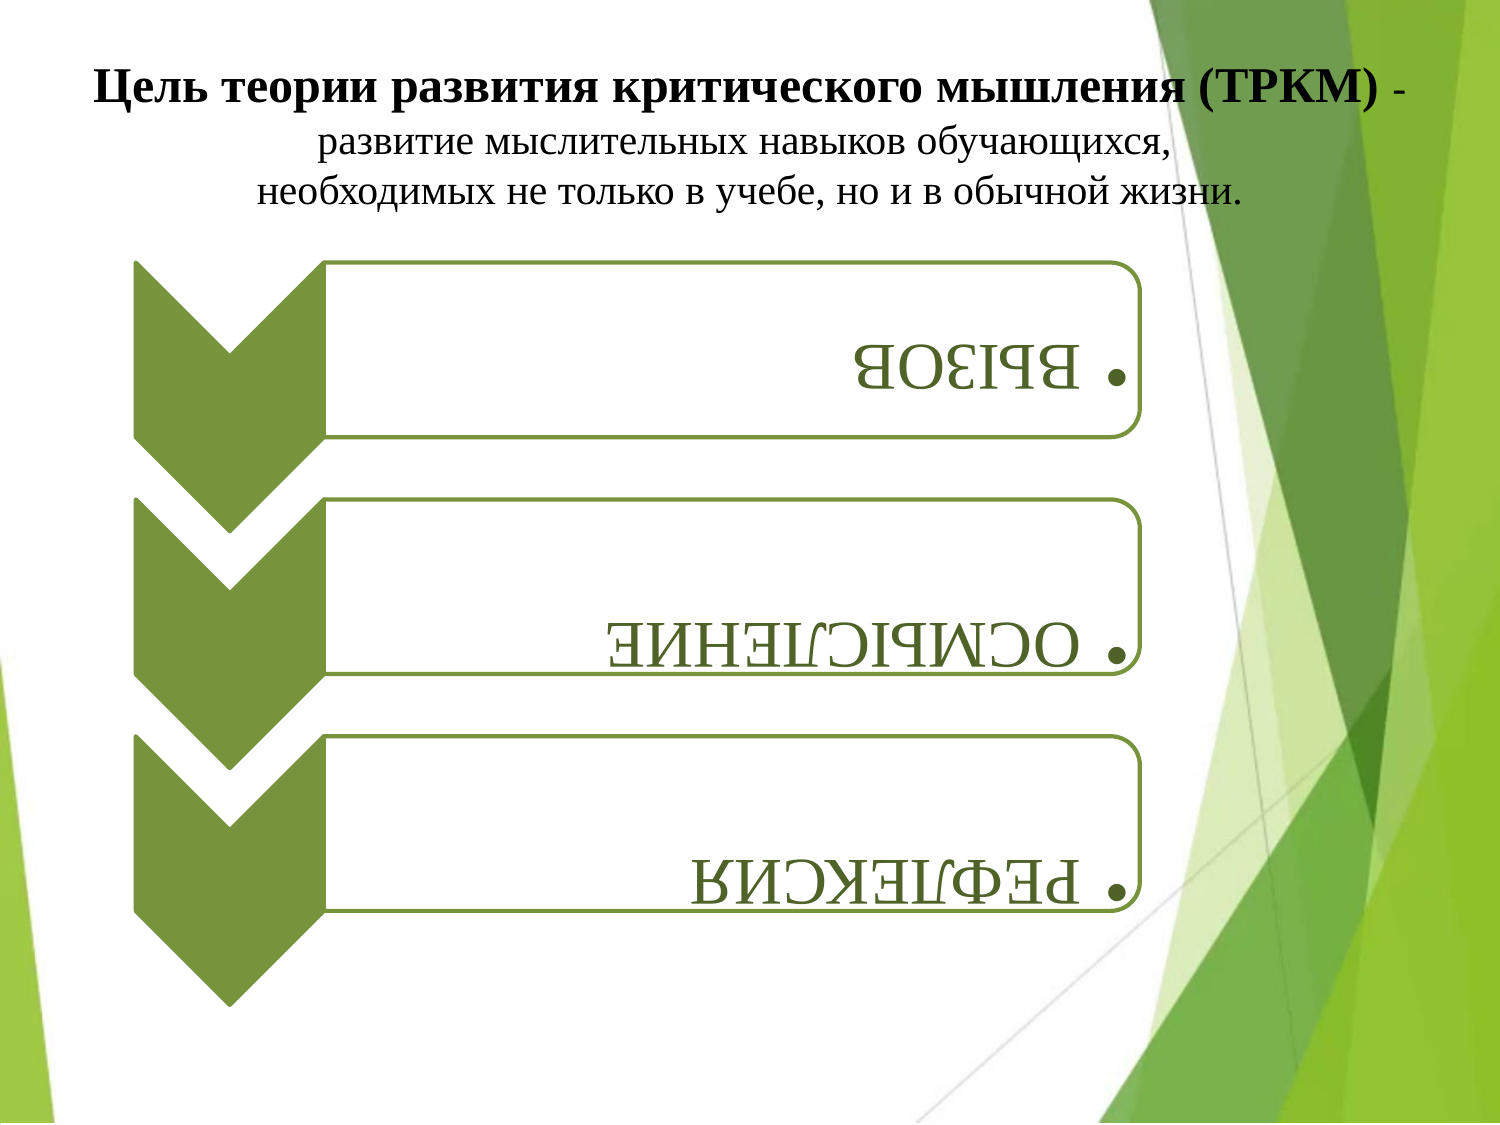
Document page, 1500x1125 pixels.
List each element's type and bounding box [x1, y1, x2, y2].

list [135, 262, 1140, 1006]
picture [0, 0, 1500, 1123]
